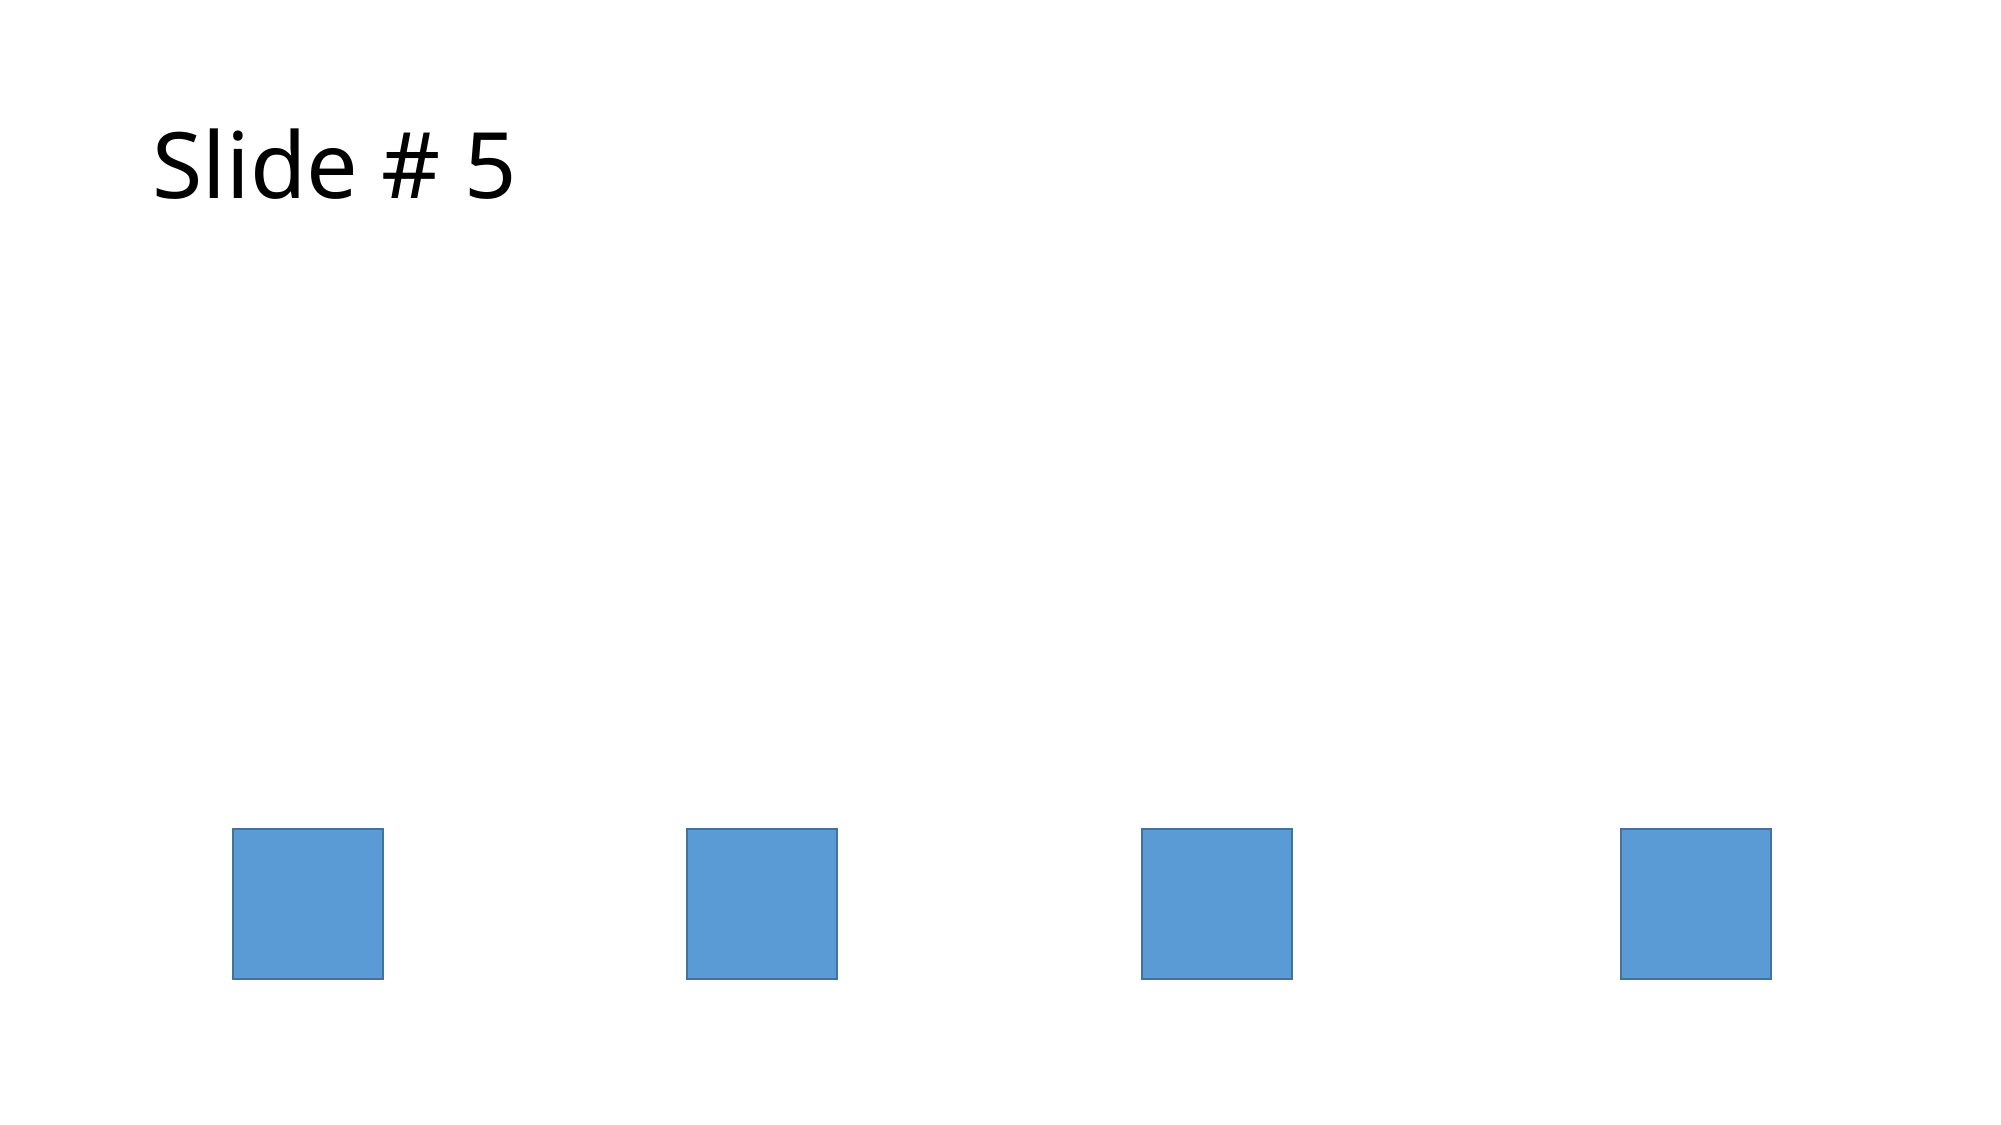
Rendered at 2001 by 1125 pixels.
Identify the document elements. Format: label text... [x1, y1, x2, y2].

title Slide # 5 [137, 59, 1863, 278]
text_box [232, 828, 384, 980]
text_box [686, 828, 838, 980]
text_box [1620, 828, 1772, 980]
text_box [1141, 828, 1293, 980]
